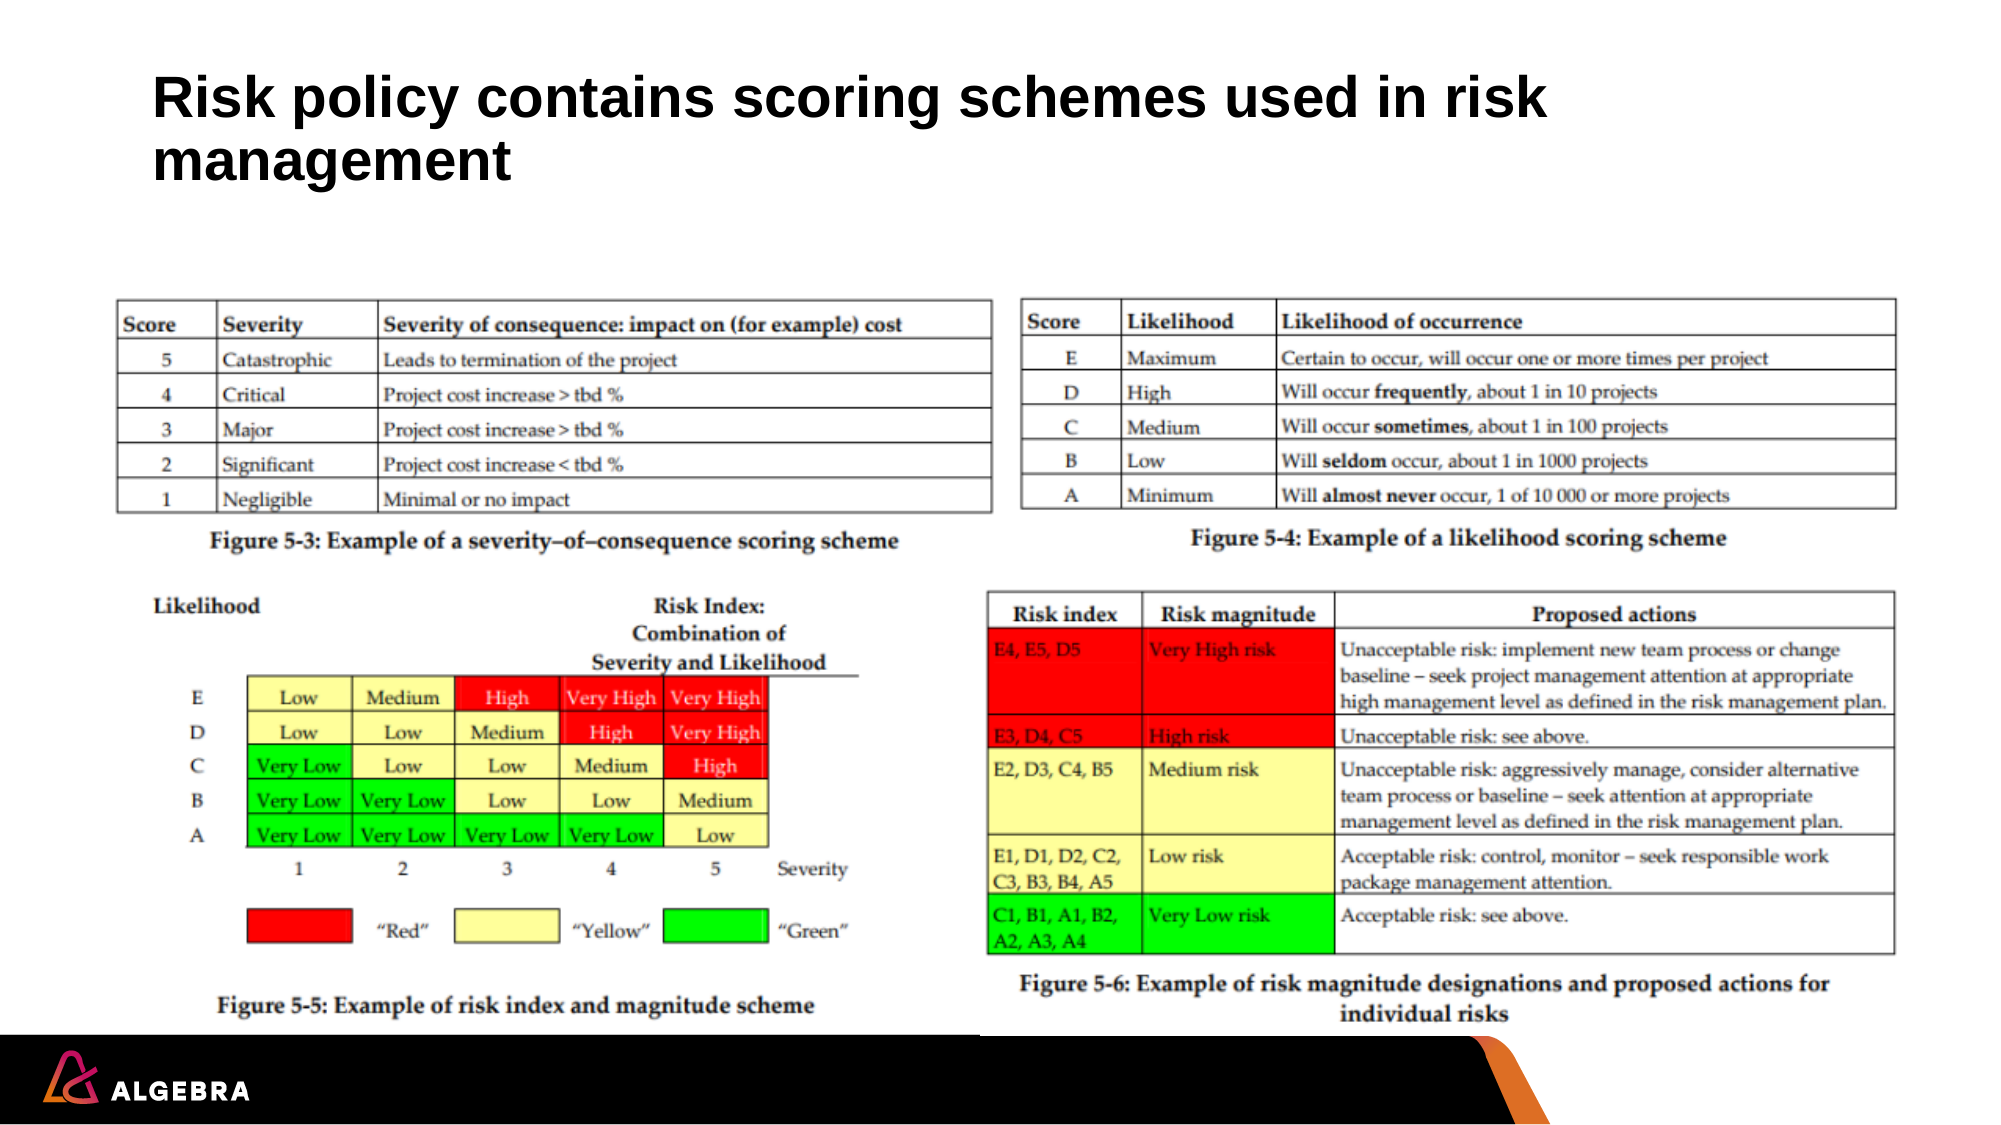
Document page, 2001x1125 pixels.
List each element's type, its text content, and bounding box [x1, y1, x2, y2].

picture [137, 590, 875, 1030]
picture [111, 294, 1000, 560]
picture [0, 584, 1901, 1125]
picture [1011, 294, 1900, 560]
title Risk policy contains scoring schemes used in risk management [137, 59, 1863, 278]
